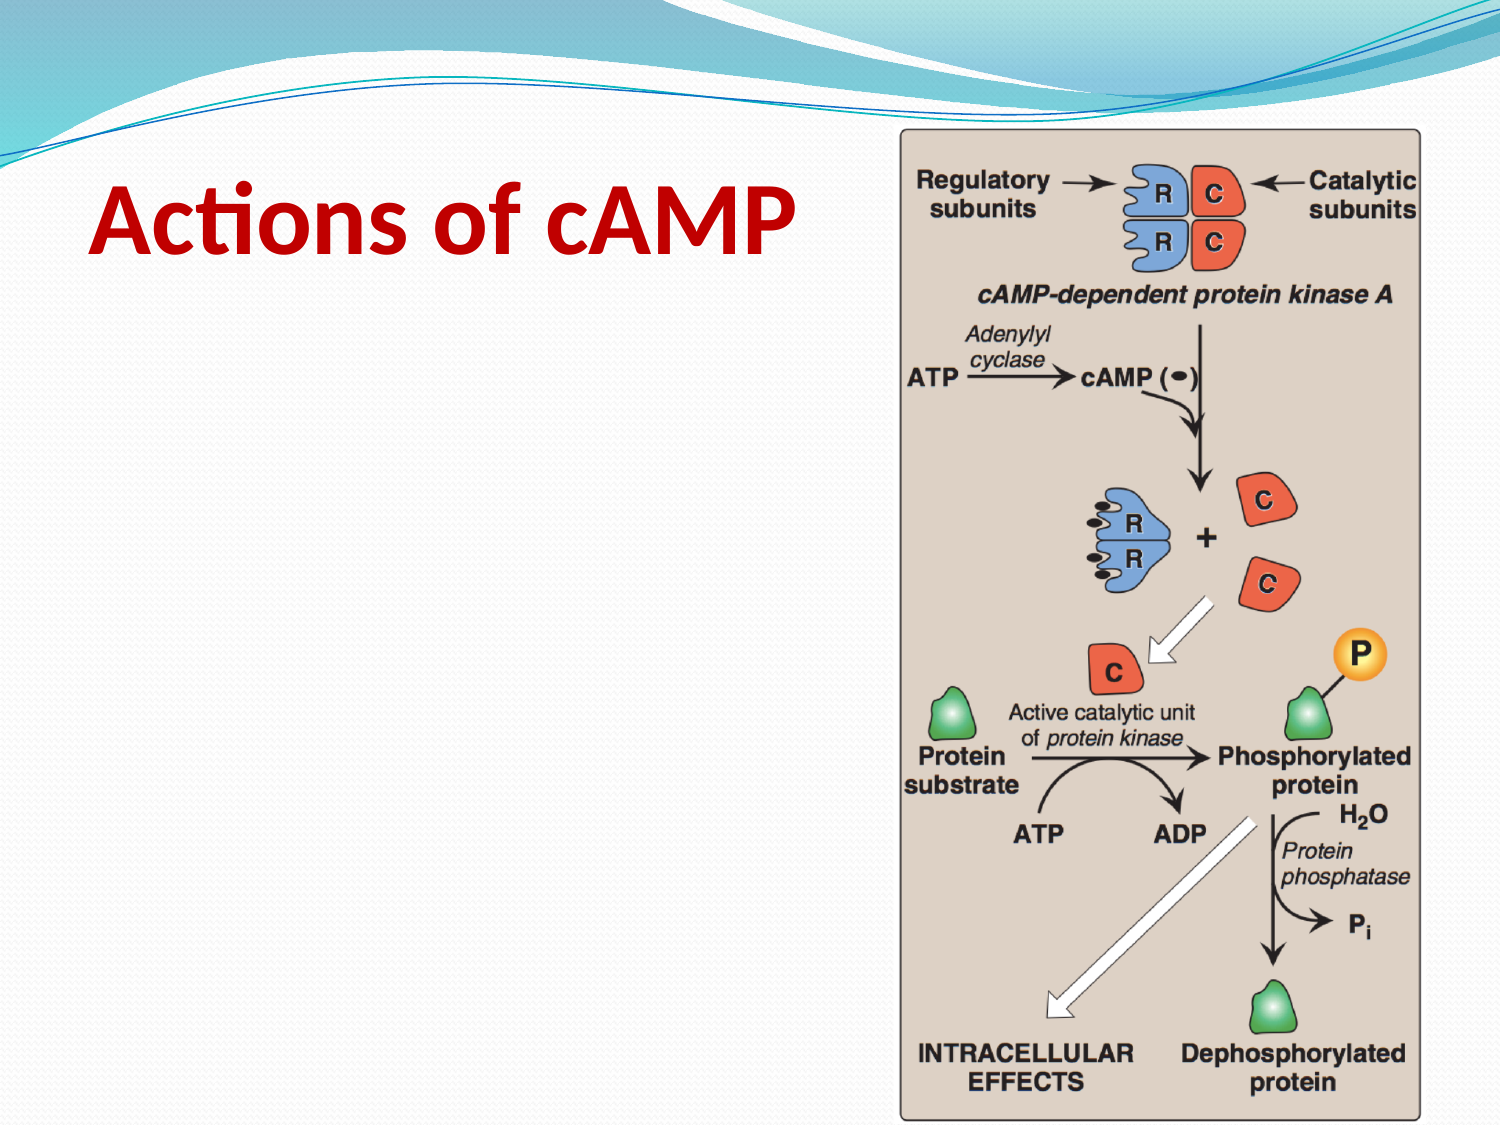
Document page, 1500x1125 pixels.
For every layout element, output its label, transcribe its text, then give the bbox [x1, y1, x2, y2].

title Actions of cAMP [49, 87, 838, 276]
picture [894, 901, 1426, 1123]
picture [659, 126, 1500, 891]
